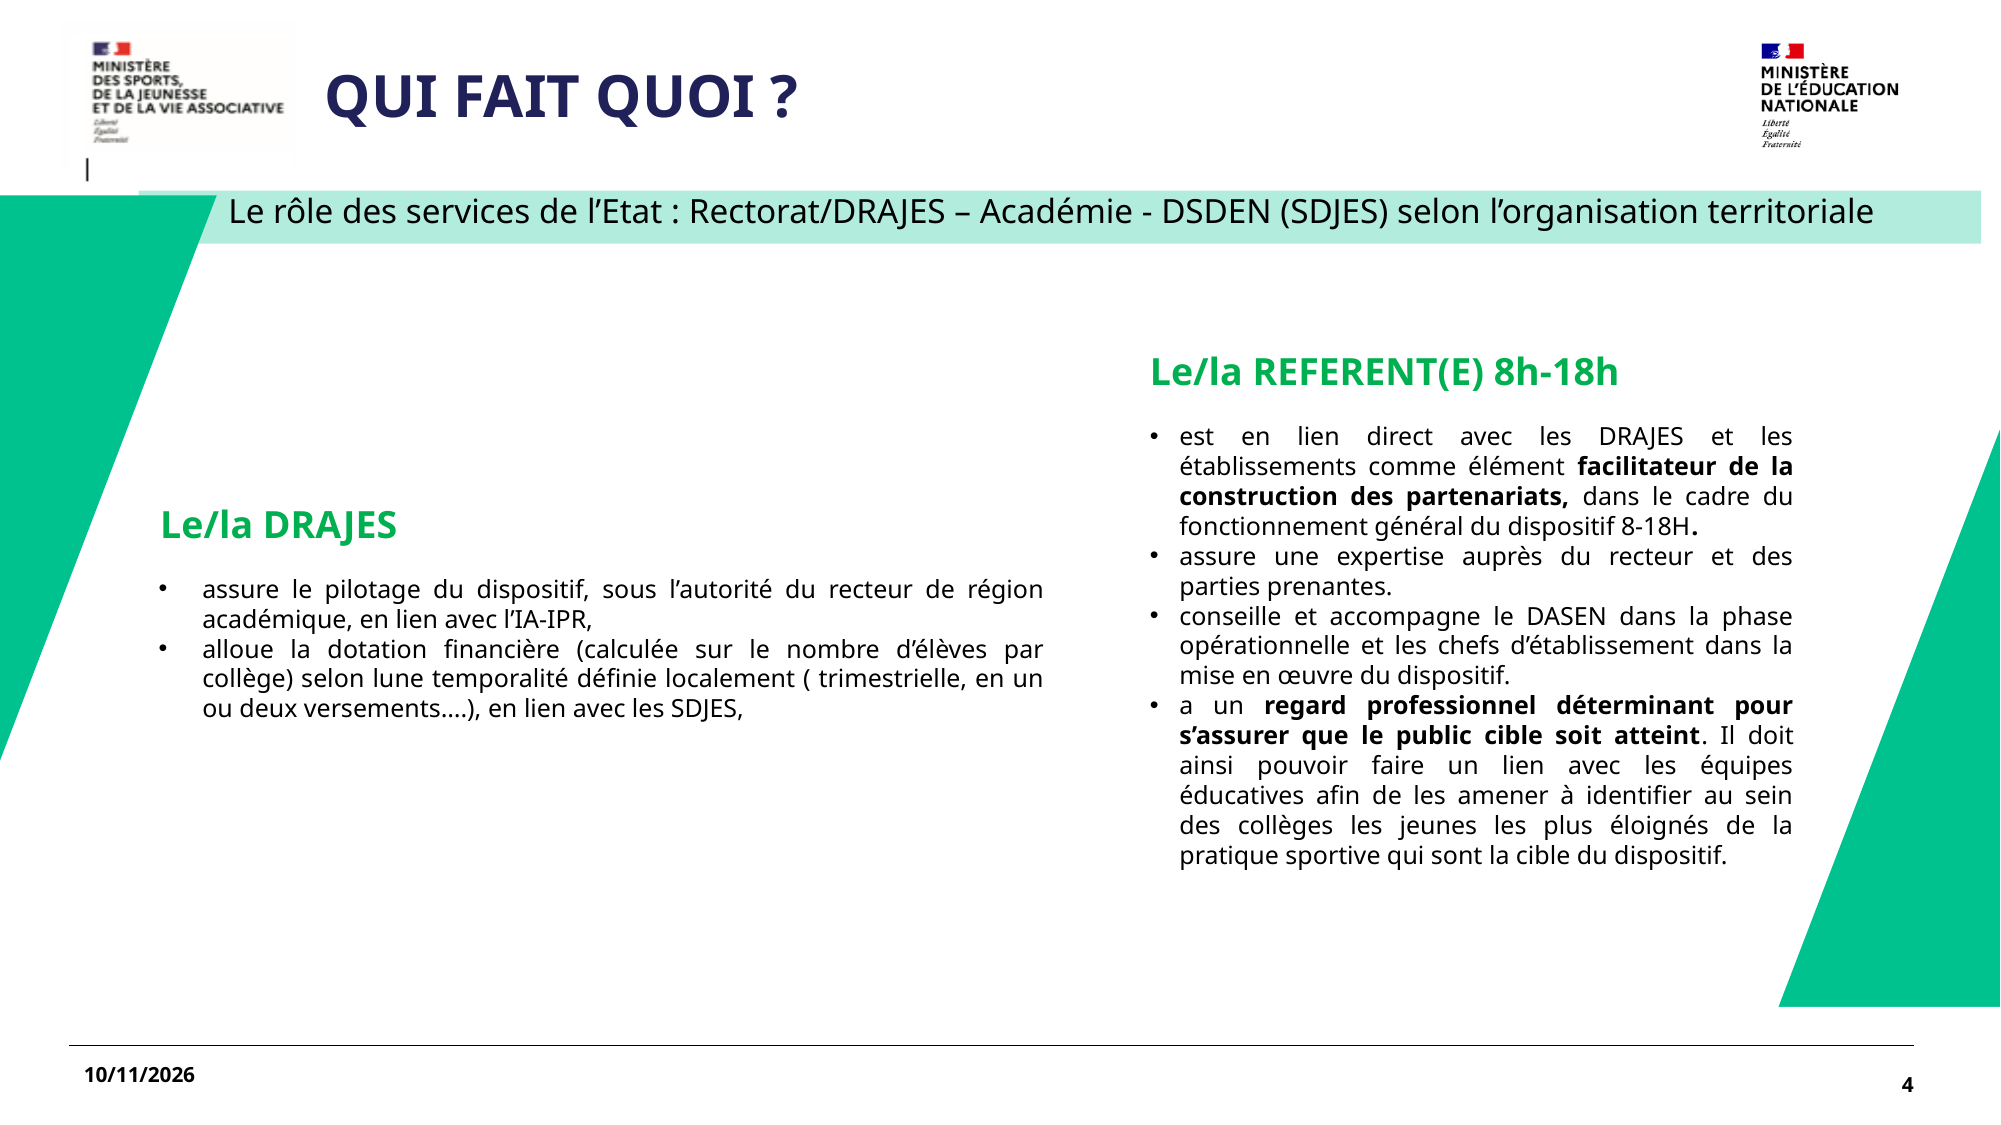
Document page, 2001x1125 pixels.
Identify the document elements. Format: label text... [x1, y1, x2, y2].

text_box Le rôle des services de l’Etat : Rectorat/DRAJES – Académie - DSDEN (SDJES) selon l’organisation territoriale [138, 190, 1982, 244]
text_box Le/la DRAJES assure le pilotage du dispositif, sous l’autorité du recteur de région académique, en lien avec l’IA-IPR, alloue la dotation financière (calculée sur le nombre d’élèves par collège) selon lune temporalité définie localement ( trimestrielle, en un ou deux versements….), en lien avec les SDJES, [70, 493, 1060, 761]
slide_number 4 [1618, 1046, 1914, 1125]
text_box Le/la REFERENT(E) 8h-18h est en lien direct avec les DRAJES et les établissements comme élément facilitateur de la construction des partenariats, dans le cadre du fonctionnement général du dispositif 8-18H. assure une expertise auprès du recteur et des parties prenantes. conseille et accompagne le DASEN dans la phase opérationnelle et les chefs d’établissement dans la mise en œuvre du dispositif. a un regard professionnel déterminant pour s’assurer que le public cible soit atteint. Il doit ainsi pouvoir faire un lien avec les équipes éducatives afin de les amener à identifier au sein des collèges les jeunes les plus éloignés de la pratique sportive qui sont la cible du dispositif. [1059, 340, 1809, 907]
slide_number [69, 1046, 519, 1107]
picture [1743, 34, 1914, 157]
picture [62, 20, 297, 183]
title Qui fait quoi ? [306, 24, 1719, 173]
